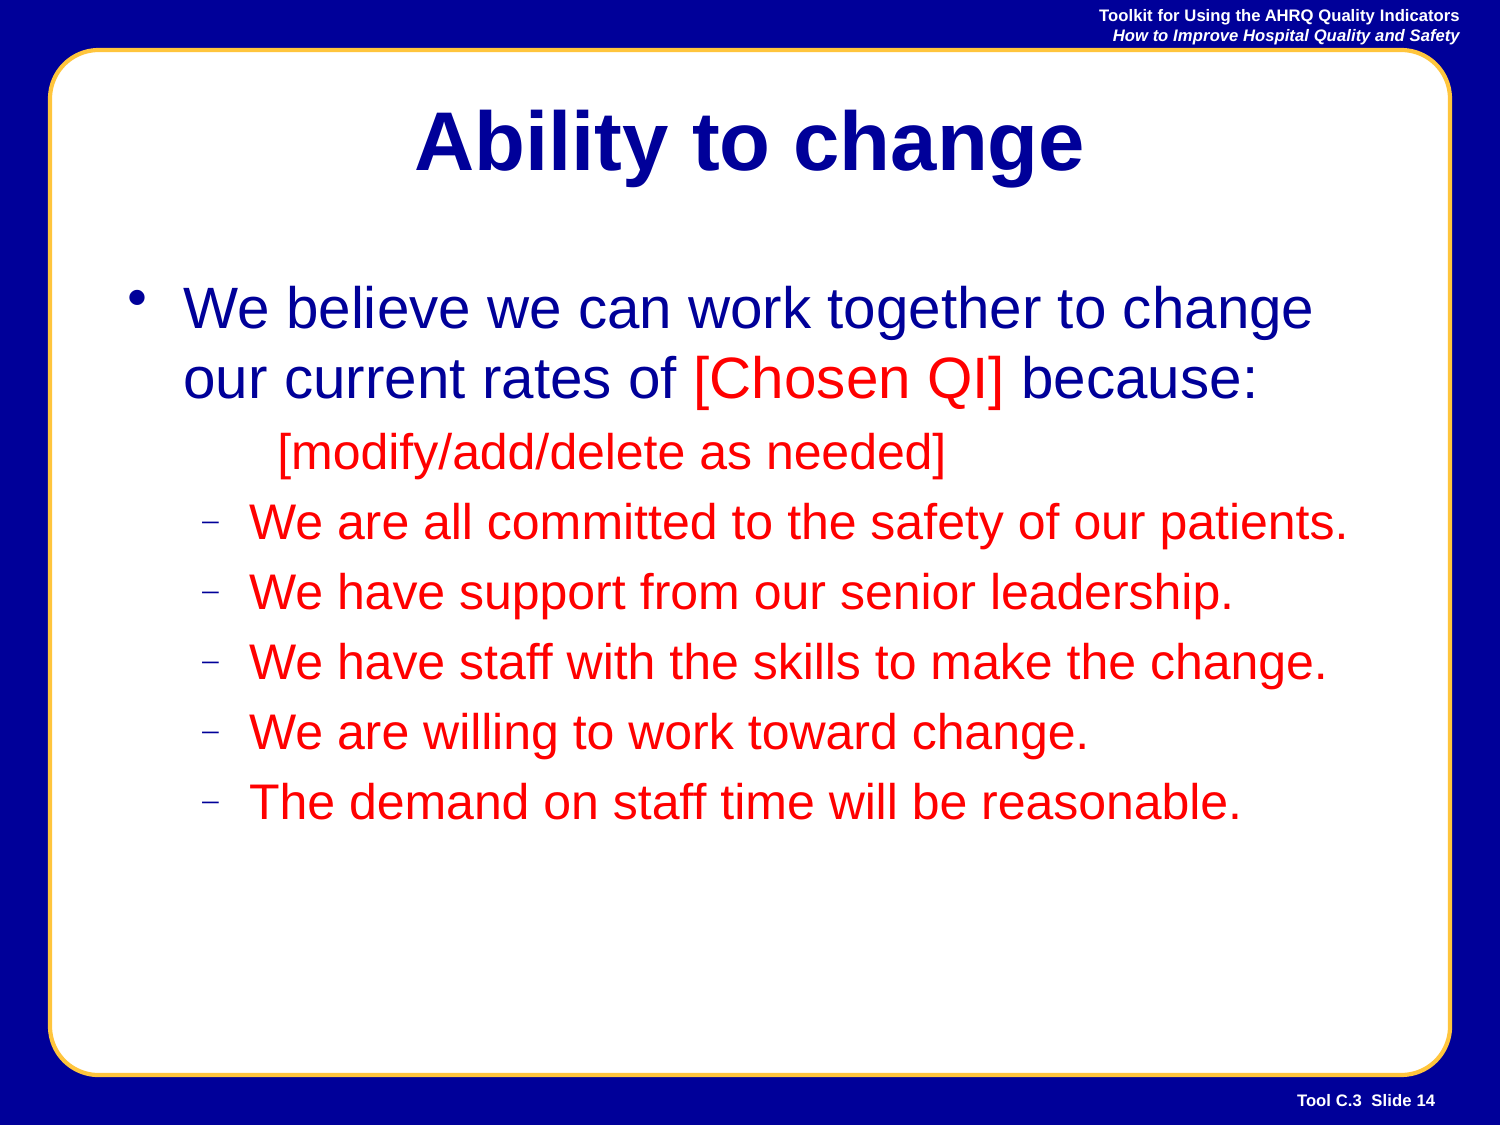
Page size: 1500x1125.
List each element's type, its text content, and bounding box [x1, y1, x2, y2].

list We believe we can work together to change our current rates of [Chosen QI] because: [modify/add/delete as needed] We are all committed to the safety of our patients. We have support from our senior leadership. We have staff with the skills to make the change. We are willing to work toward change. The demand on staff time will be reasonable. [111, 261, 1387, 976]
title Ability to change [112, 74, 1388, 201]
